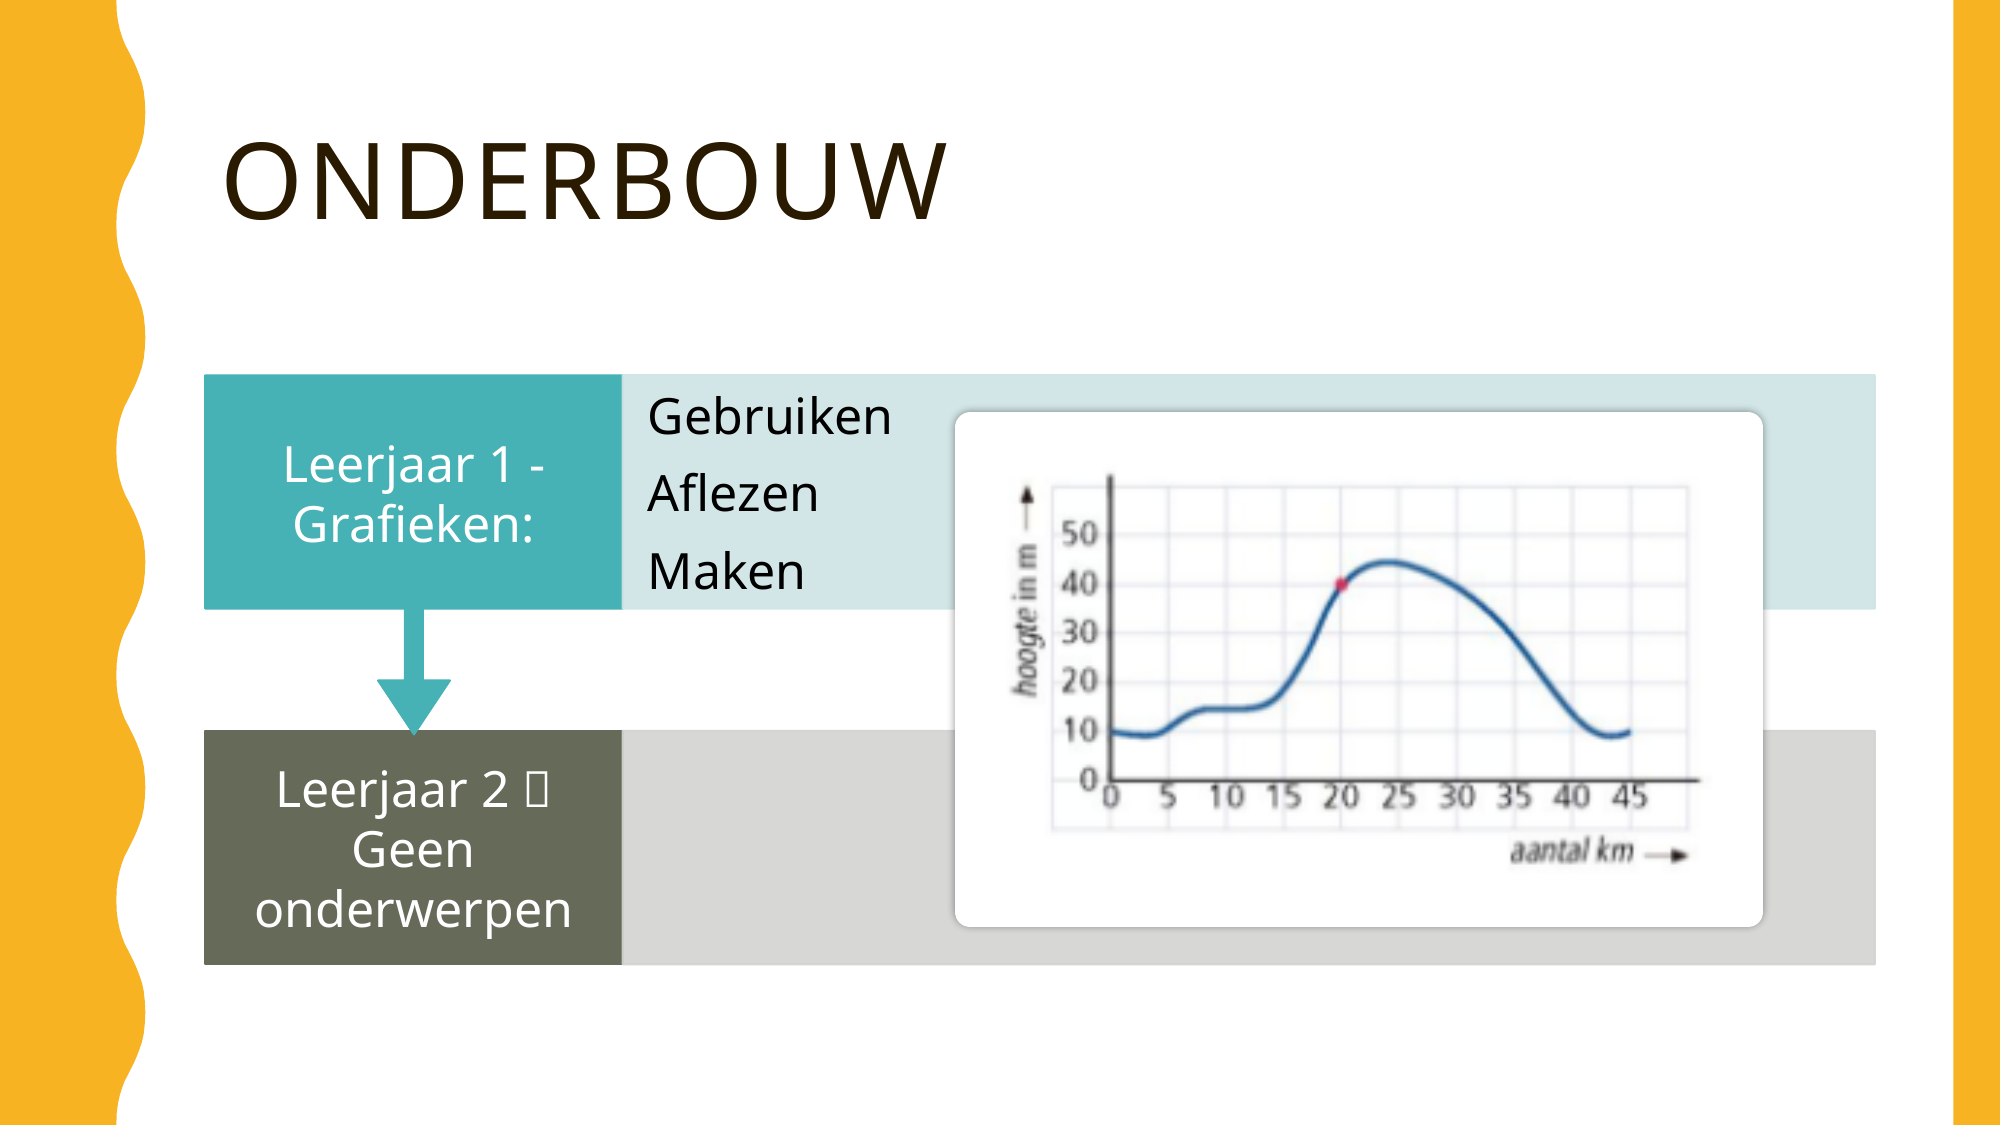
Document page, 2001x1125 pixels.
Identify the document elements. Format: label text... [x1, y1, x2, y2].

text_box [0, 0, 146, 1125]
text_box [117, 0, 1952, 1125]
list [205, 374, 1875, 965]
text_box [1952, 0, 2000, 1125]
title Onderbouw [205, 62, 1875, 308]
picture [985, 443, 1733, 897]
